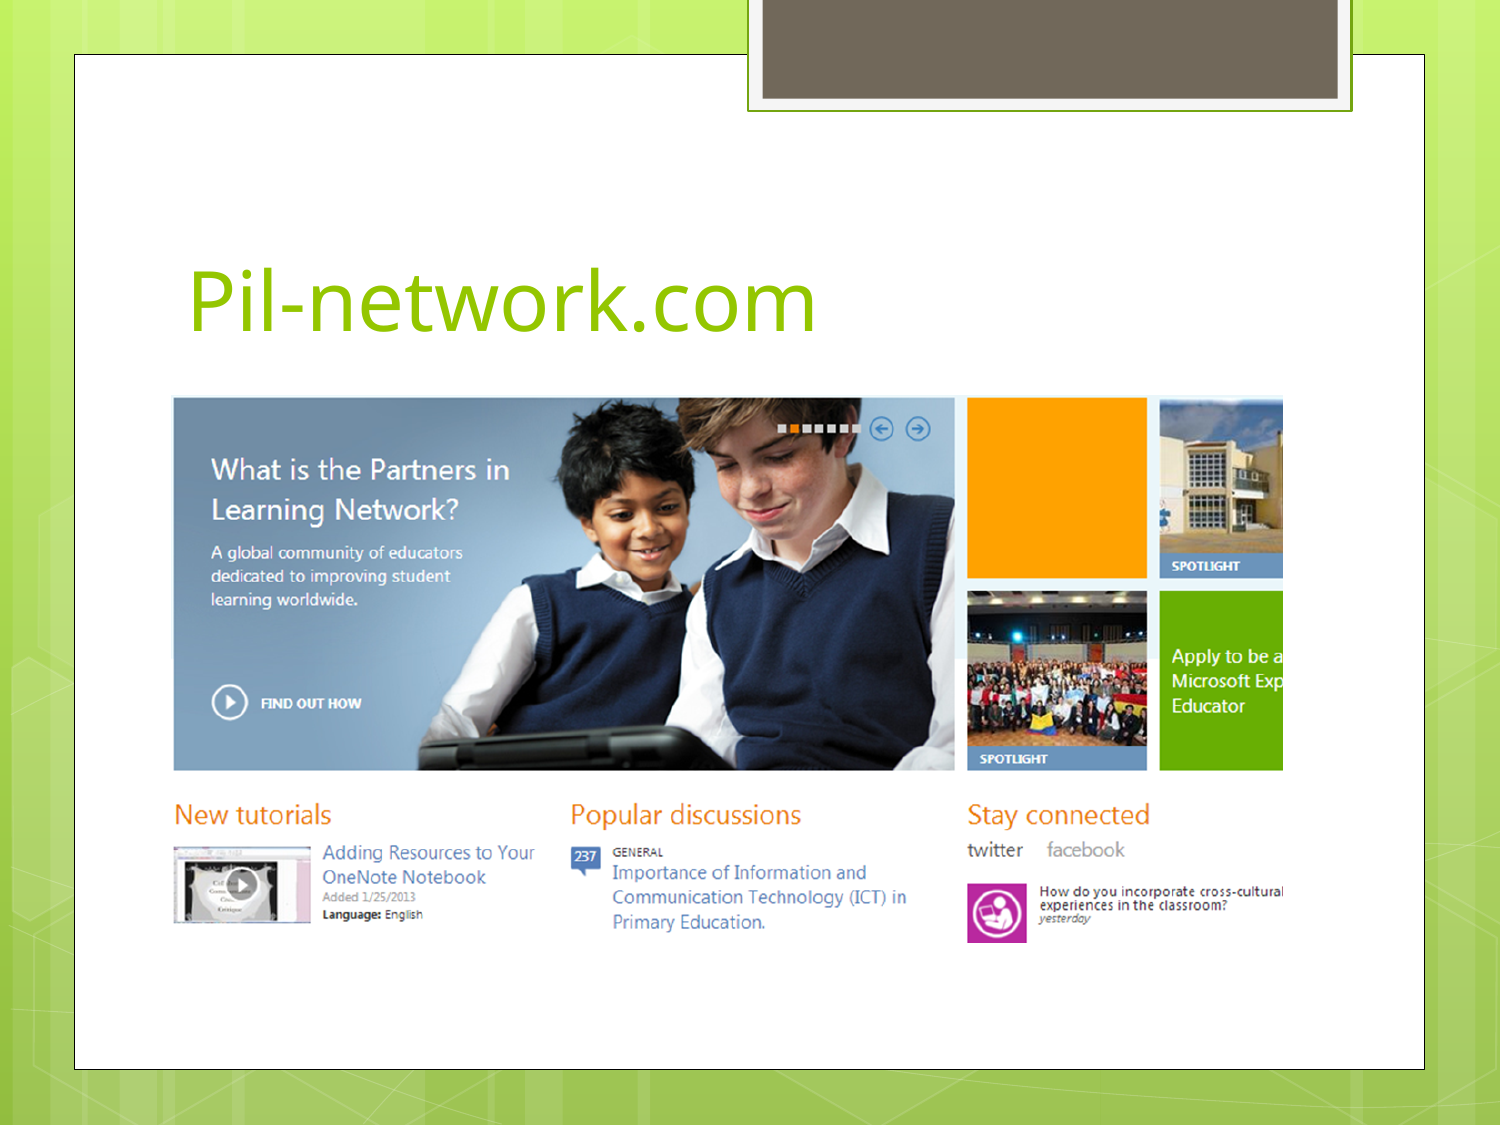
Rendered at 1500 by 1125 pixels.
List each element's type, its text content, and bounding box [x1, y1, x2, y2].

title Pil-network.com [171, 168, 1324, 357]
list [170, 395, 1284, 943]
